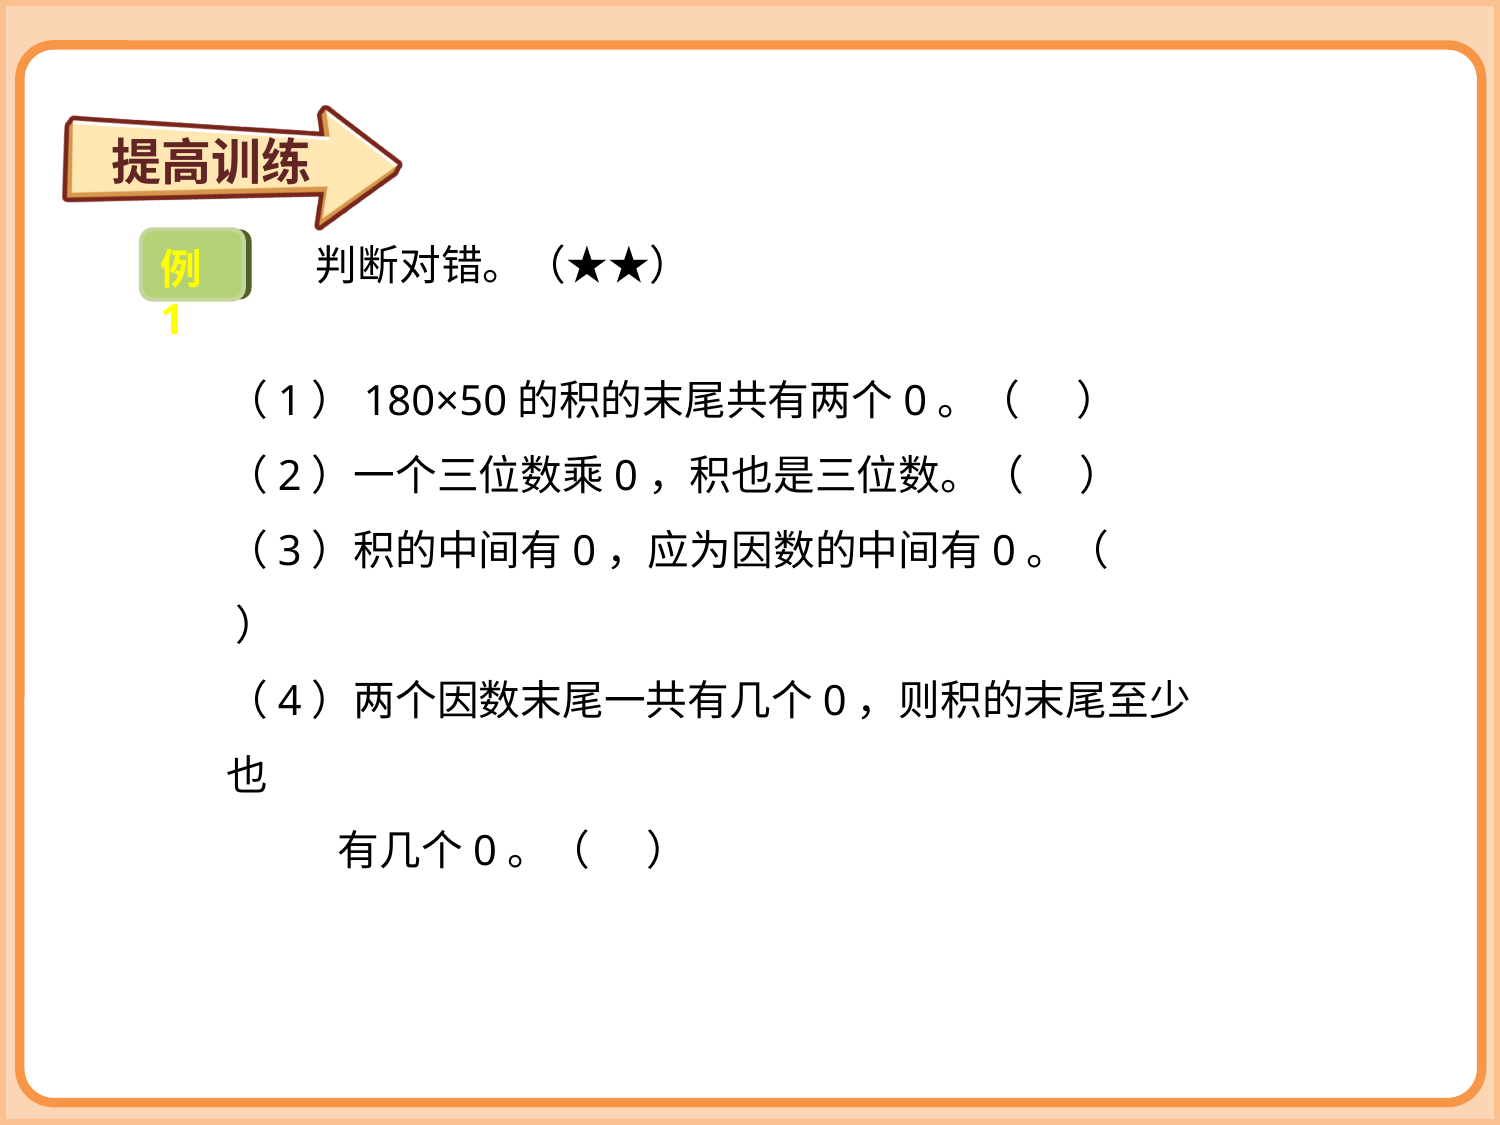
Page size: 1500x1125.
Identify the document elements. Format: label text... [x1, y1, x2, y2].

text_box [140, 254, 252, 301]
text_box （1）180×50的积的末尾共有两个0。（ ） （2）一个三位数乘0，积也是三位数。（ ） （3）积的中间有0，应为因数的中间有0。（ ） （4）两个因数末尾一共有几个0，则积的末尾至少也 有几个0。（ ） [211, 341, 1211, 882]
text_box 判断对错。（★★） [301, 231, 1046, 297]
picture [50, 61, 425, 254]
